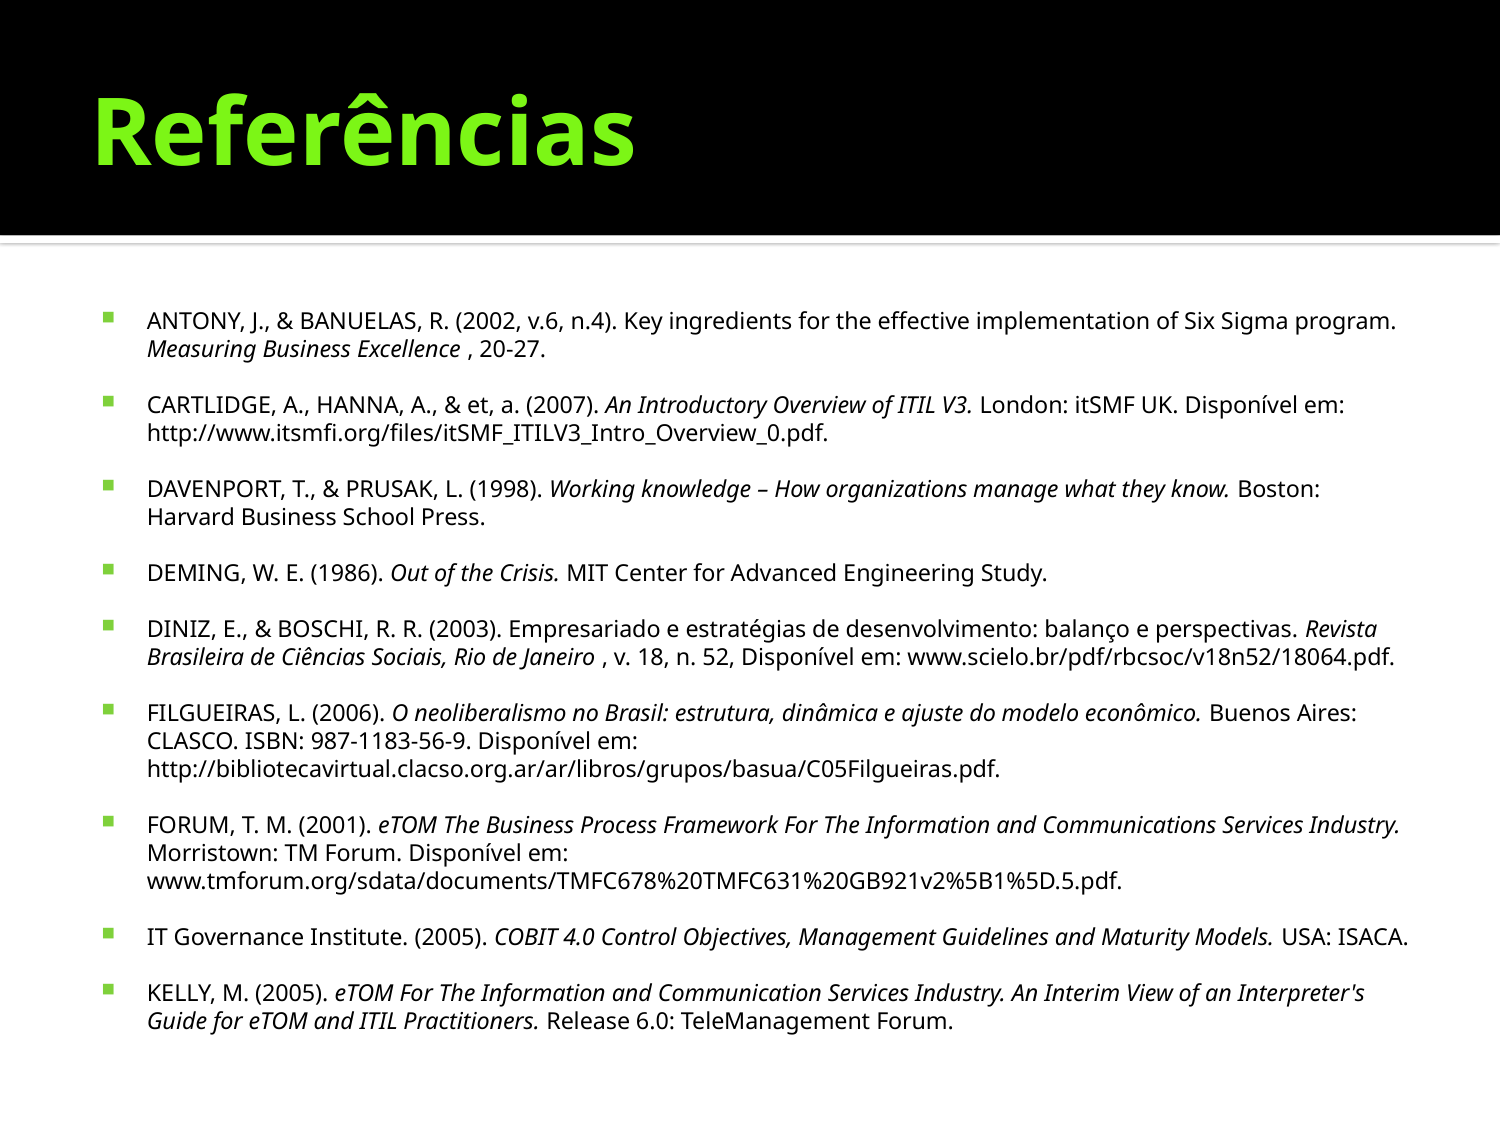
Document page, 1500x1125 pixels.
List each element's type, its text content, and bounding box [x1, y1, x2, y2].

list ANTONY, J., & BANUELAS, R. (2002, v.6, n.4). Key ingredients for the effective implementation of Six Sigma program. Measuring Business Excellence , 20-27. CARTLIDGE, A., HANNA, A., & et, a. (2007). An Introductory Overview of ITIL V3. London: itSMF UK. Disponível em: http://www.itsmfi.org/files/itSMF_ITILV3_Intro_Overview_0.pdf. DAVENPORT, T., & PRUSAK, L. (1998). Working knowledge – How organizations manage what they know. Boston: Harvard Business School Press. DEMING, W. E. (1986). Out of the Crisis. MIT Center for Advanced Engineering Study. DINIZ, E., & BOSCHI, R. R. (2003). Empresariado e estratégias de desenvolvimento: balanço e perspectivas. Revista Brasileira de Ciências Sociais, Rio de Janeiro , v. 18, n. 52, Disponível em: www.scielo.br/pdf/rbcsoc/v18n52/18064.pdf. FILGUEIRAS, L. (2006). O neoliberalismo no Brasil: estrutura, dinâmica e ajuste do modelo econômico. Buenos Aires: CLASCO. ISBN: 987-1183-56-9. Disponível em: http://bibliotecavirtual.clacso.org.ar/ar/libros/grupos/basua/C05Filgueiras.pdf. FORUM, T. M. (2001). eTOM The Business Process Framework For The Information and Communications Services Industry. Morristown: TM Forum. Disponível em: www.tmforum.org/sdata/documents/TMFC678%20TMFC631%20GB921v2%5B1%5D.5.pdf. IT Governance Institute. (2005). COBIT 4.0 Control Objectives, Management Guidelines and Maturity Models. USA: ISACA. KELLY, M. (2005). eTOM For The Information and Communication Services Industry. An Interim View of an Interpreter's Guide for eTOM and ITIL Practitioners. Release 6.0: TeleManagement Forum. [75, 291, 1425, 1050]
title Referências [75, 25, 1425, 231]
